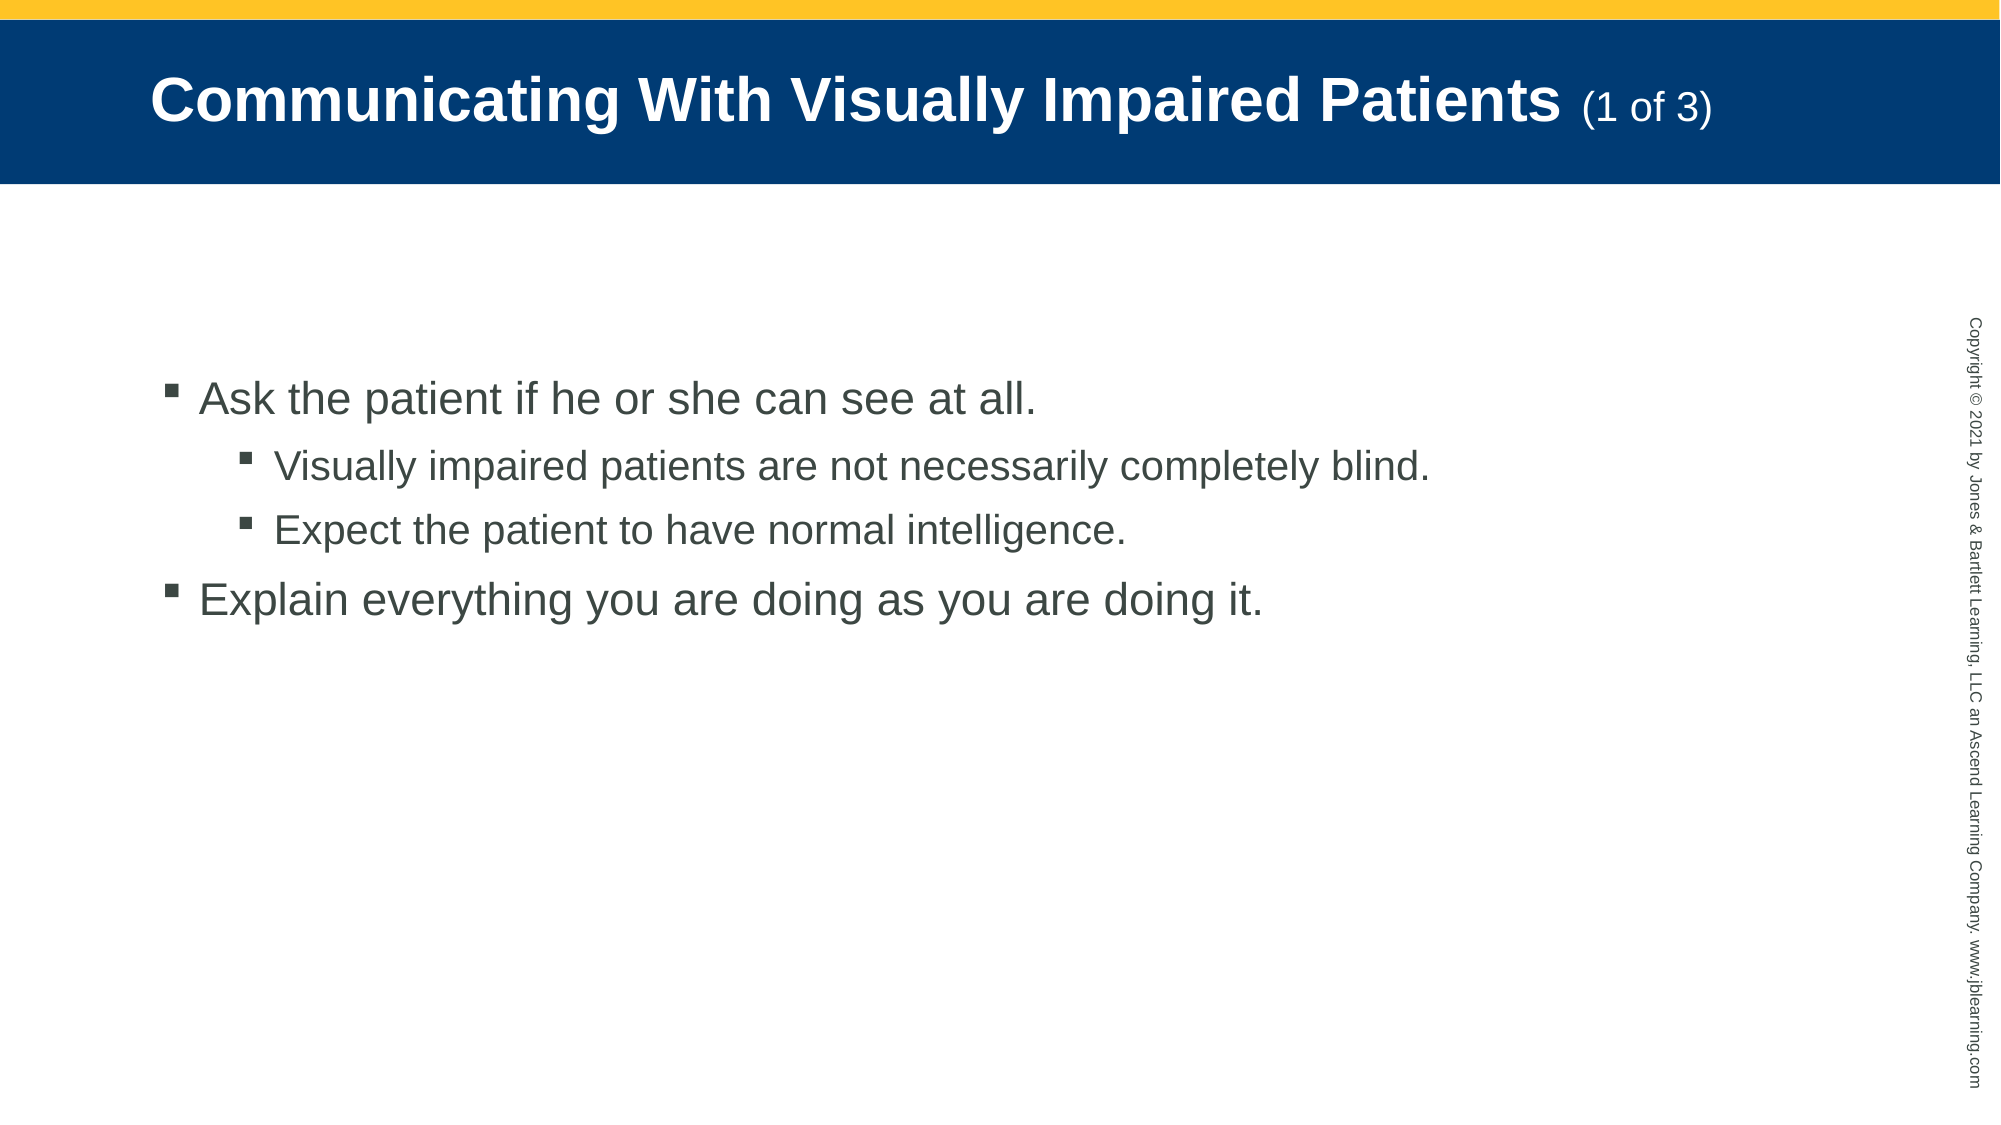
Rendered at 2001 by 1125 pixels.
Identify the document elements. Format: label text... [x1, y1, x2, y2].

list Ask the patient if he or she can see at all. Visually impaired patients are not necessarily completely blind. Expect the patient to have normal intelligence. Explain everything you are doing as you are doing it. [146, 361, 1859, 1016]
title Communicating With Visually Impaired Patients (1 of 3) [0, 19, 2000, 185]
